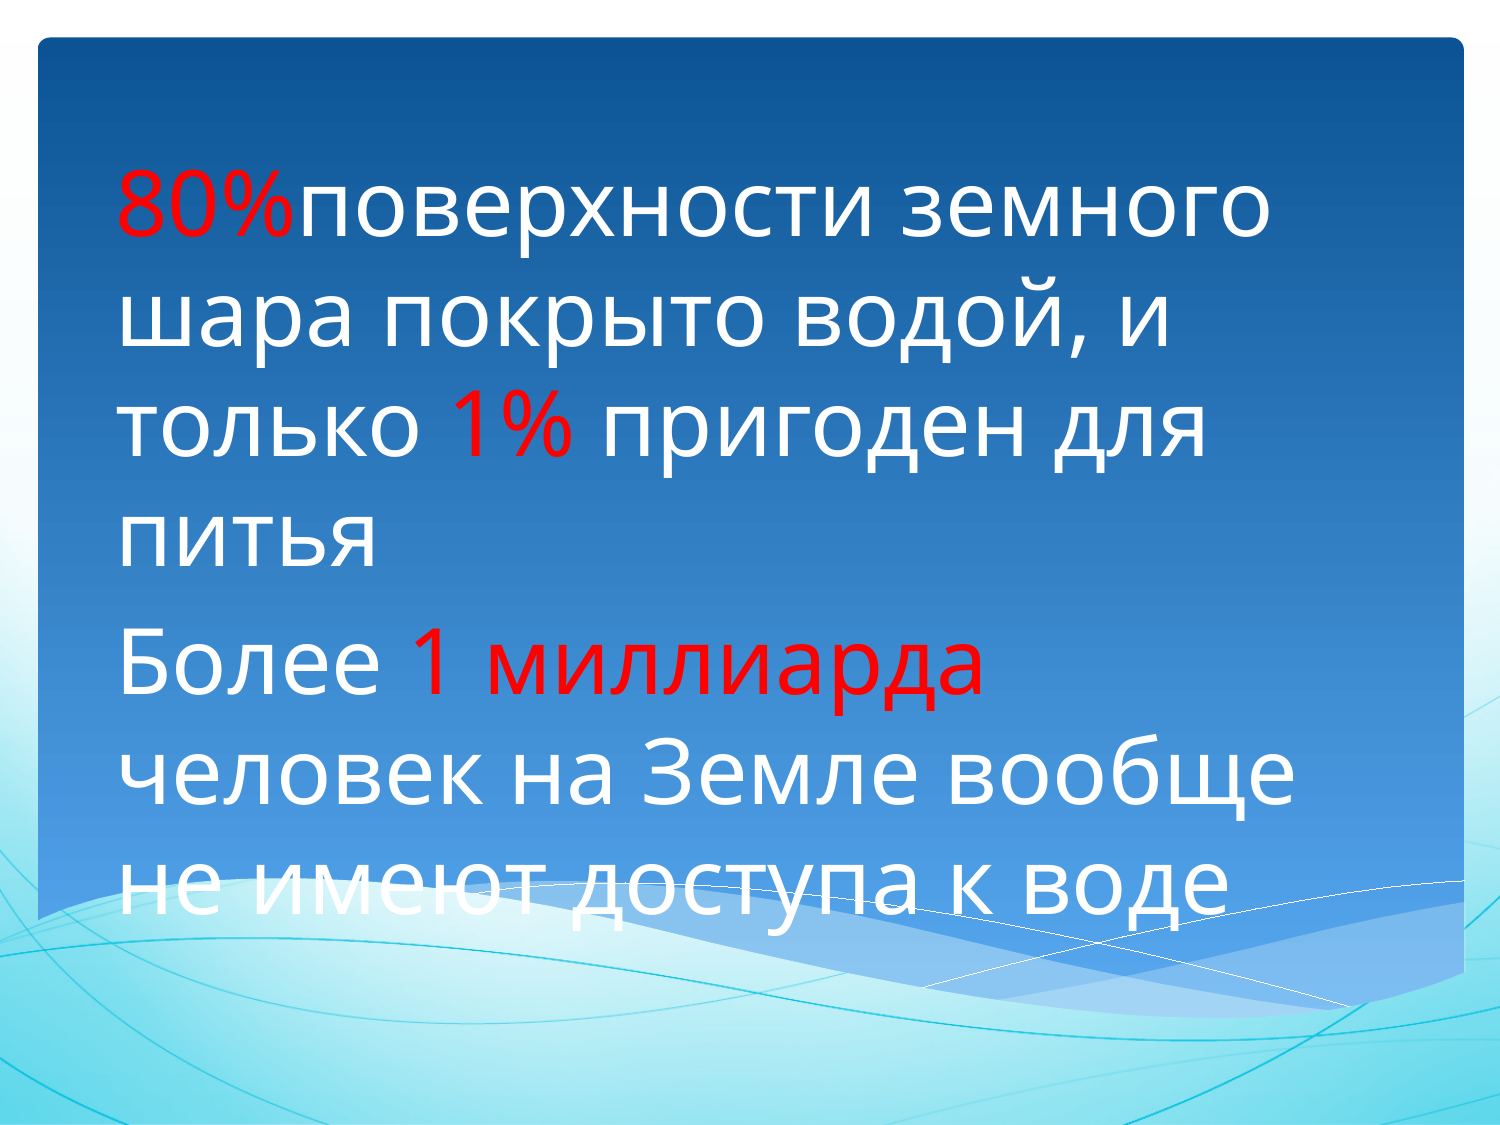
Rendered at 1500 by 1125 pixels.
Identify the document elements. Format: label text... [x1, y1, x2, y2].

subtitle 80%поверхности земного шара покрыто водой, и только 1% пригоден для питья Более 1 миллиарда человек на Земле вообще не имеют доступа к воде [100, 137, 1376, 825]
